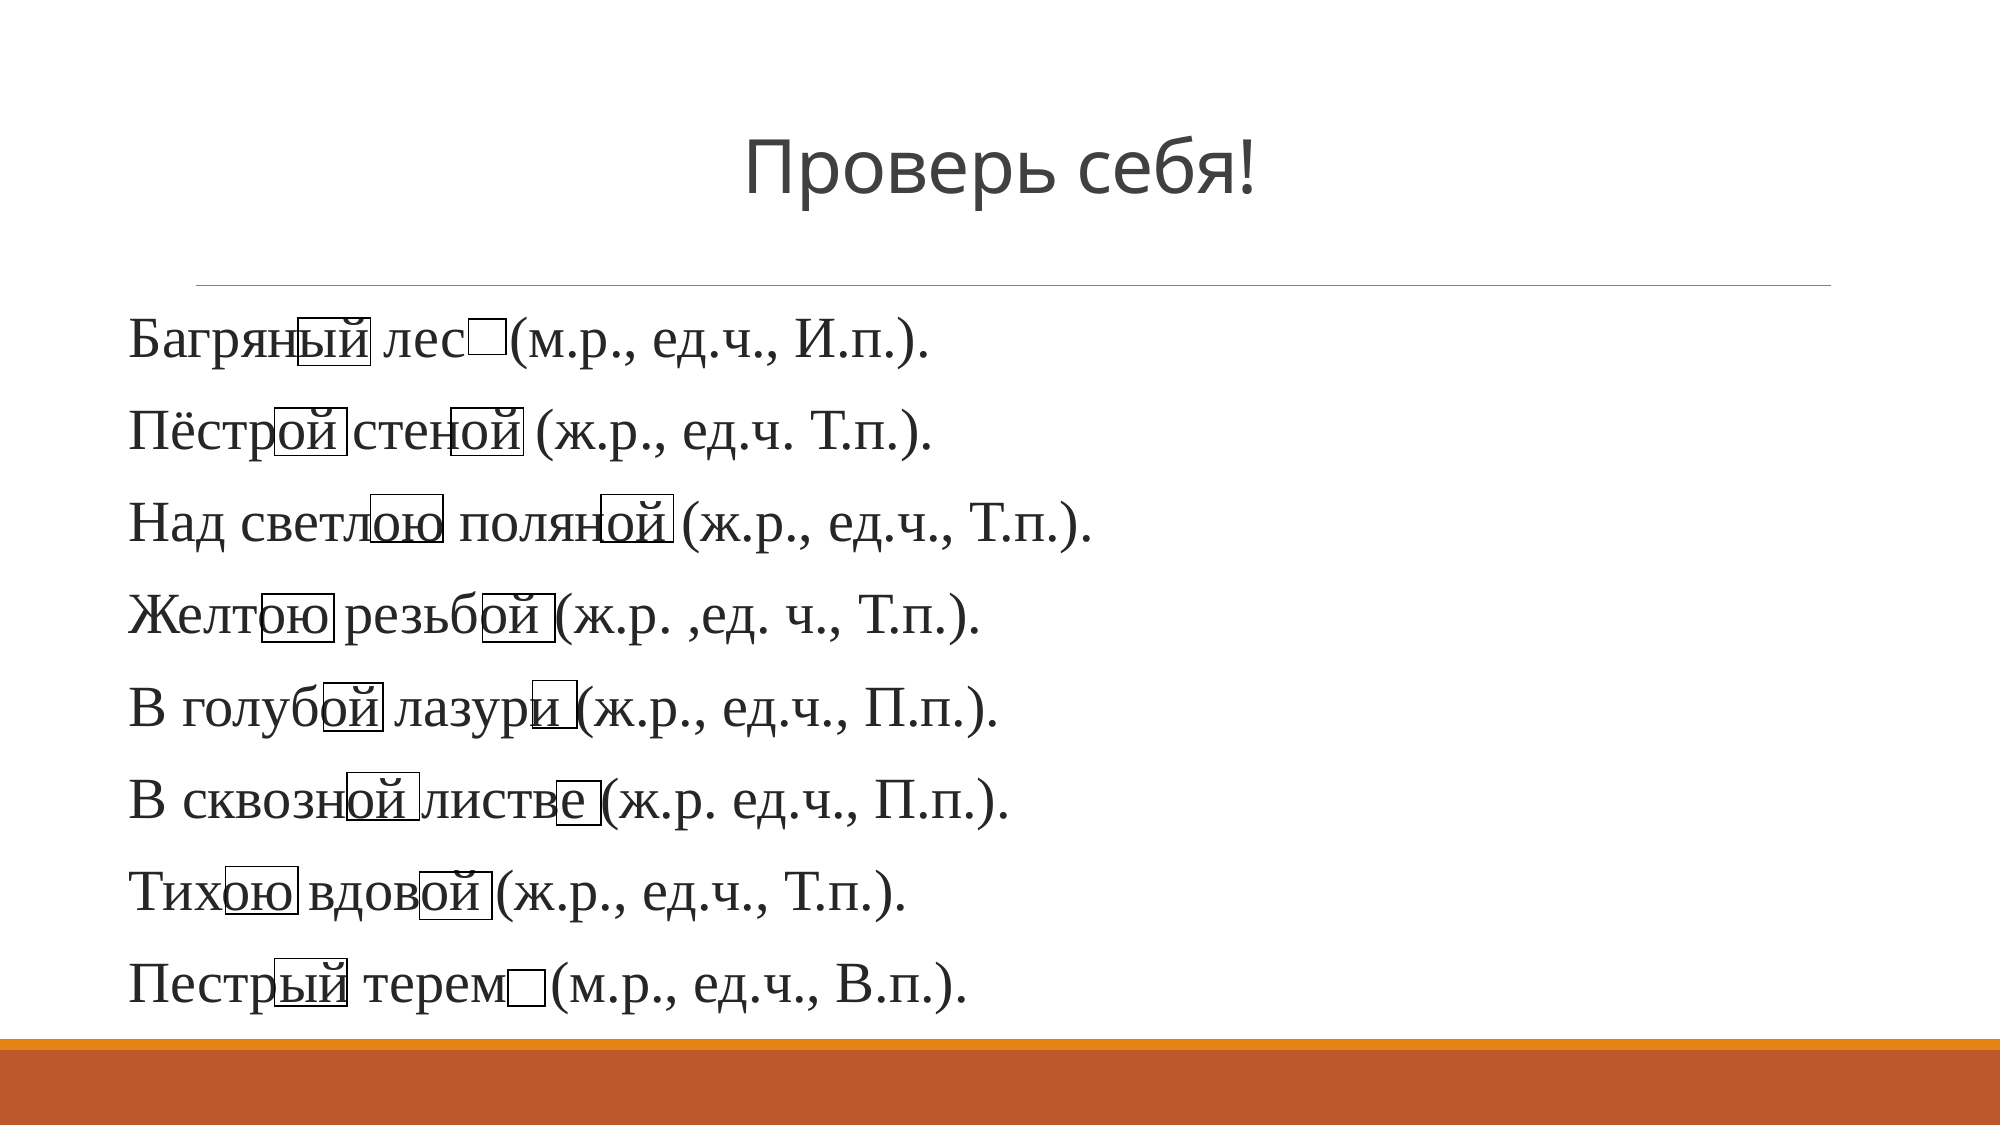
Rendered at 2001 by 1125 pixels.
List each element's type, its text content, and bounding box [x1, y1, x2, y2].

text_box [298, 318, 371, 366]
text_box [556, 780, 601, 825]
text_box [532, 680, 578, 728]
text_box [347, 772, 420, 821]
text_box [225, 866, 299, 915]
text_box [274, 958, 348, 1006]
text_box [601, 494, 674, 543]
text_box [507, 970, 545, 1006]
text_box [468, 319, 506, 355]
text_box [323, 683, 384, 731]
text_box [274, 407, 348, 456]
text_box [261, 594, 335, 642]
list Багряный лес (м.р., ед.ч., И.п.). Пёстрой стеной (ж.р., ед.ч. Т.п.). Над светлою поляной (ж.р., ед.ч., Т.п.). Желтою резьбой (ж.р. ,ед. ч., Т.п.). В голубой лазури (ж.р., ед.ч., П.п.). В сквозной листве (ж.р. ед.ч., П.п.). Тихою вдовой (ж.р., ед.ч., Т.п.). Пестрый терем (м.р., ед.ч., В.п.). [113, 299, 1764, 1040]
text_box [370, 494, 443, 543]
text_box [419, 872, 492, 920]
text_box [451, 407, 524, 456]
text_box [482, 594, 555, 642]
title Проверь себя! [616, 97, 1384, 216]
